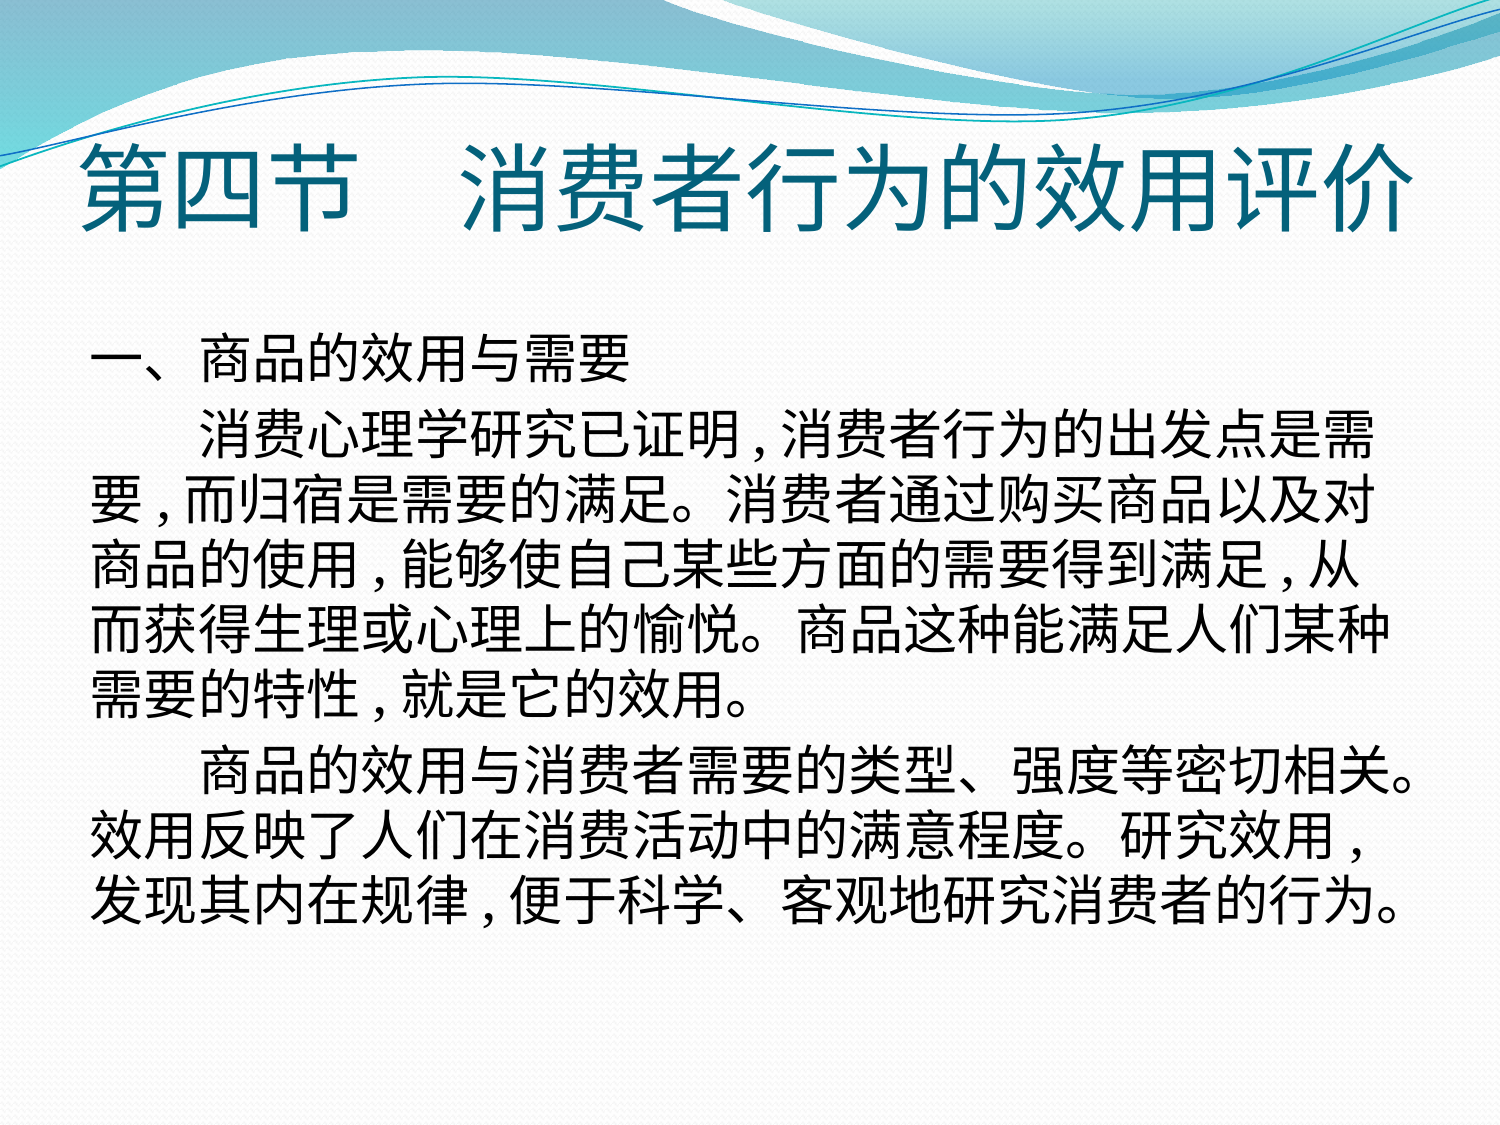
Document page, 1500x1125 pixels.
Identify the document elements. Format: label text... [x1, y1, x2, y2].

title 第四节 消费者行为的效用评价 [75, 115, 1425, 244]
list 一、商品的效用与需要 消费心理学研究已证明,消费者行为的出发点是需要,而归宿是需要的满足。消费者通过购买商品以及对商品的使用,能够使自己某些方面的需要得到满足,从而获得生理或心理上的愉悦。商品这种能满足人们某种需要的特性,就是它的效用。 商品的效用与消费者需要的类型、强度等密切相关。效用反映了人们在消费活动中的满意程度。研究效用,发现其内在规律,便于科学、客观地研究消费者的行为。 [75, 317, 1425, 1038]
